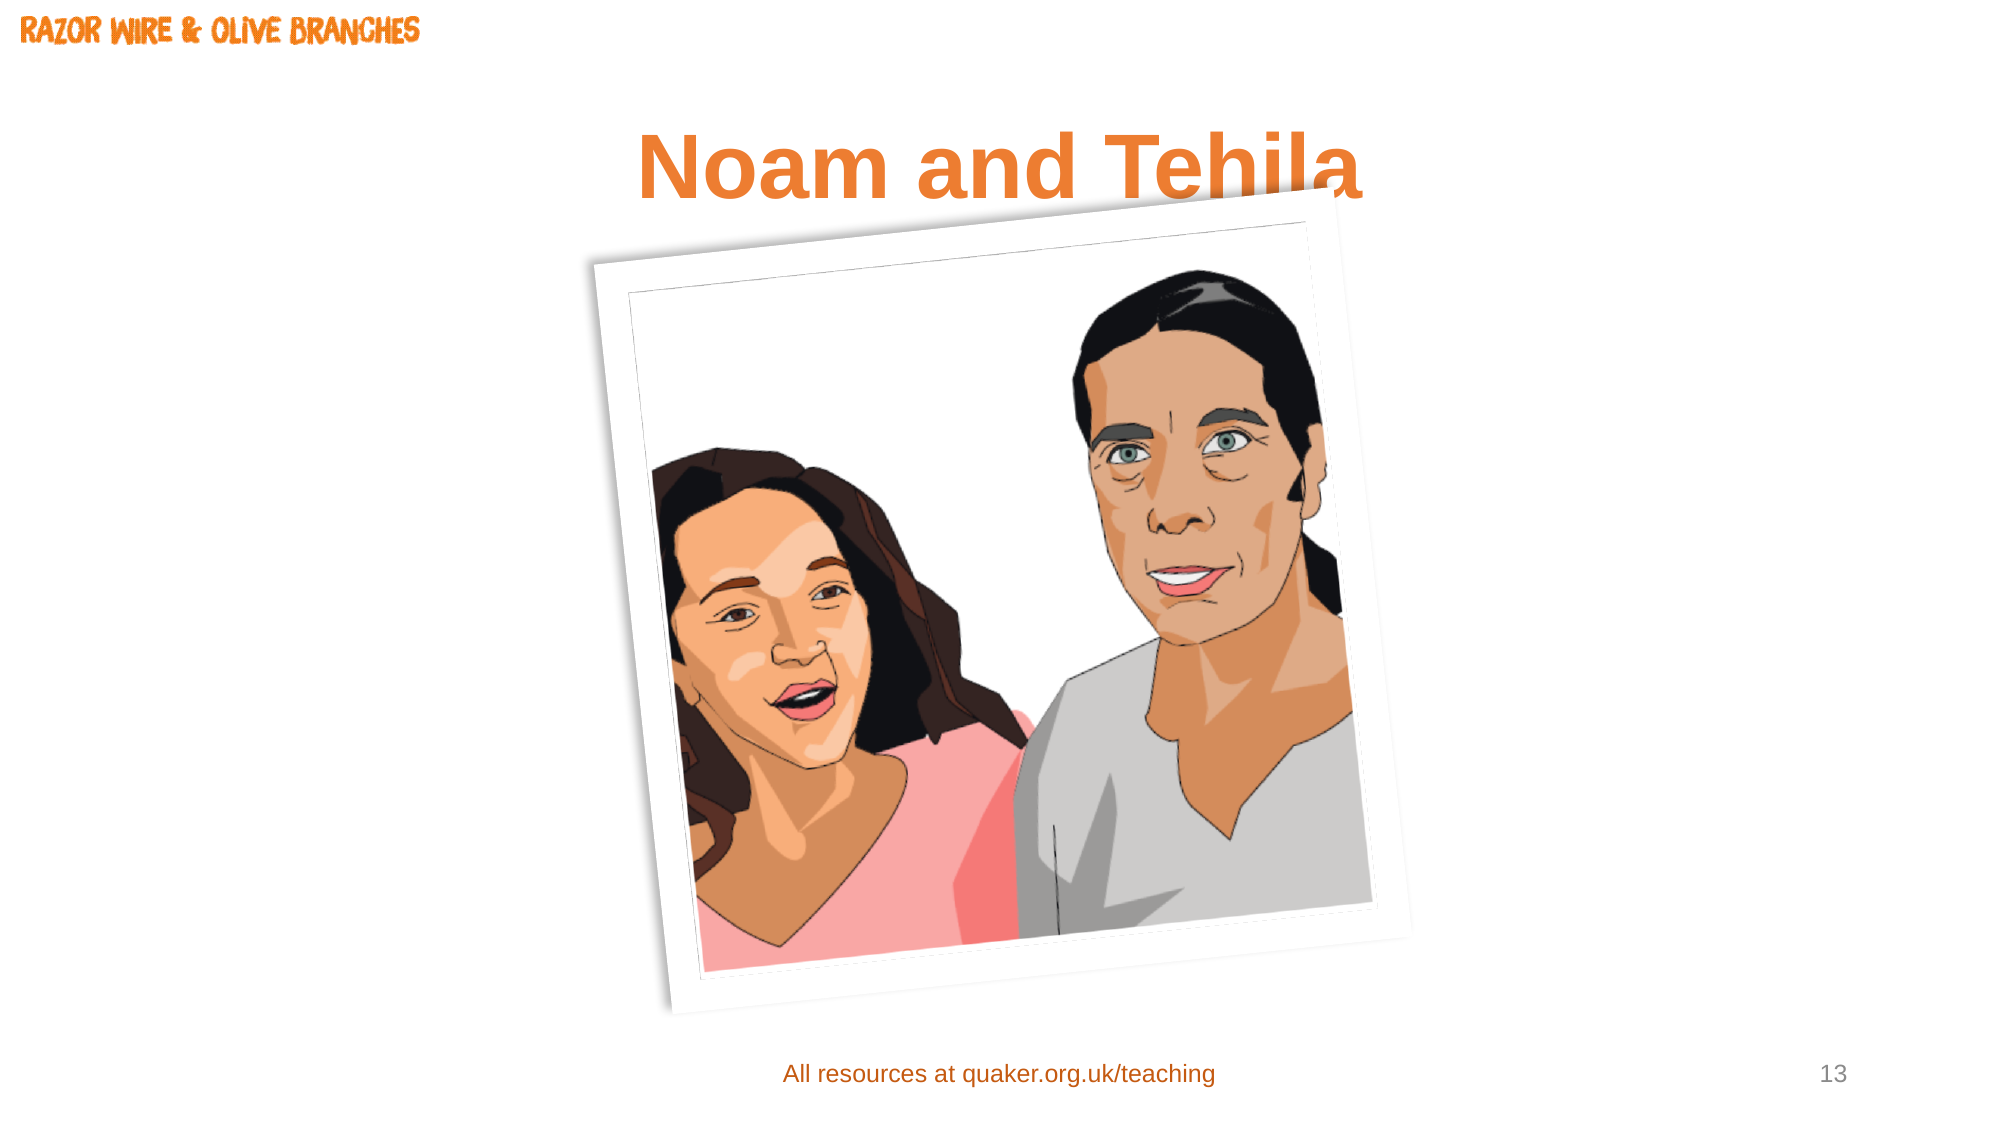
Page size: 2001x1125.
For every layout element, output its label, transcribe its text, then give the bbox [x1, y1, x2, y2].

footer All resources at quaker.org.uk/teaching [662, 1042, 1338, 1103]
slide_number 13 [1412, 1042, 1863, 1103]
title Noam and Tehila [137, 59, 1863, 278]
picture [662, 254, 1344, 947]
